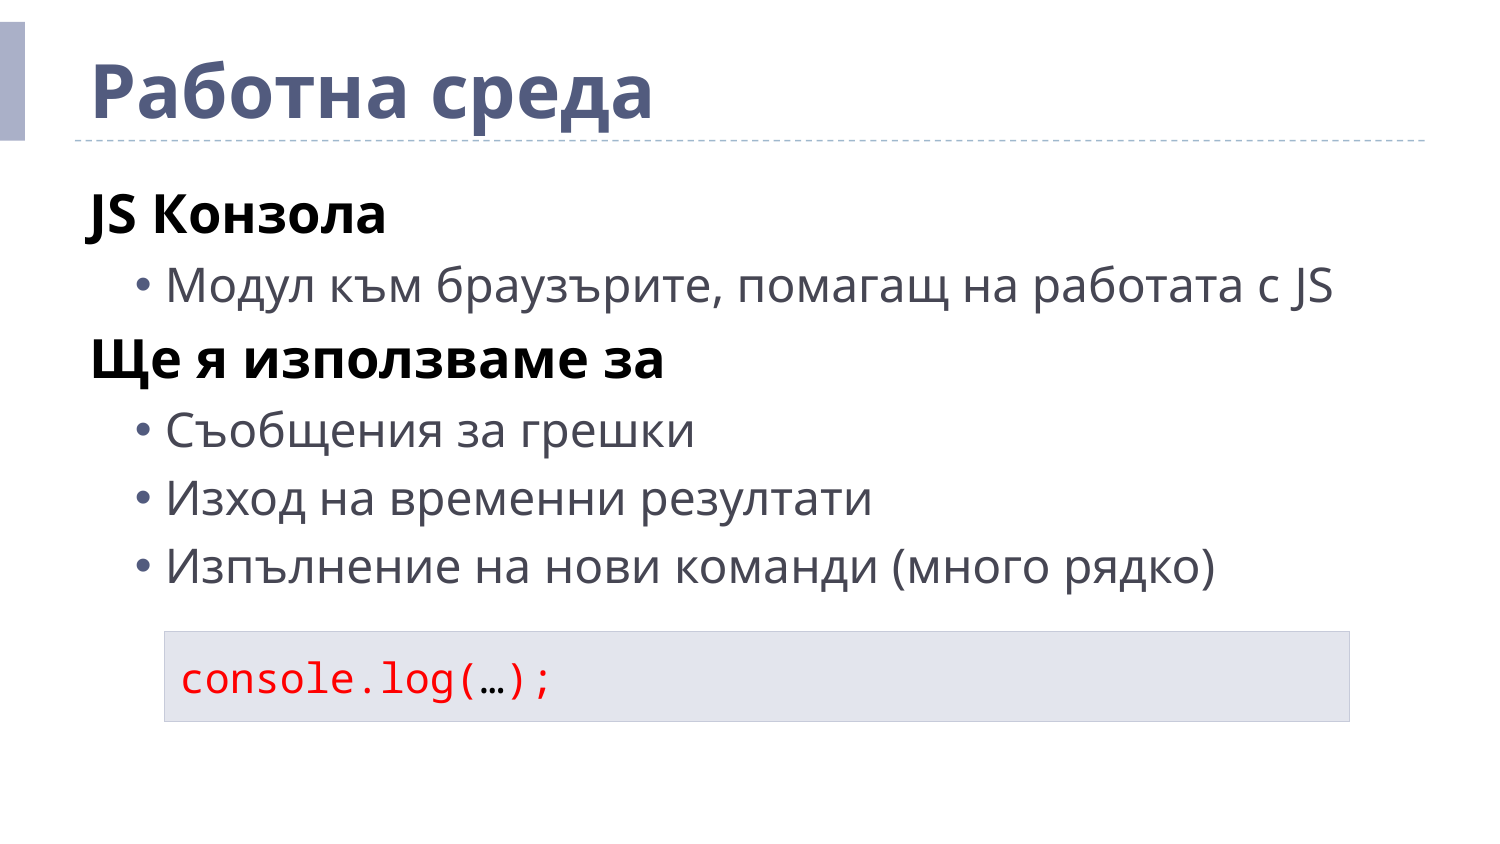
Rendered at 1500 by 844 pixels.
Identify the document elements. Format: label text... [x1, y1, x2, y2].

list JS Конзола Модул към браузърите, помагащ на работата с JS Ще я използваме за Съобщения за грешки Изход на временни резултати Изпълнение на нови команди (много рядко) [75, 171, 1475, 835]
text_box console.log(…); [164, 631, 1350, 722]
title Работна среда [75, 18, 1475, 141]
